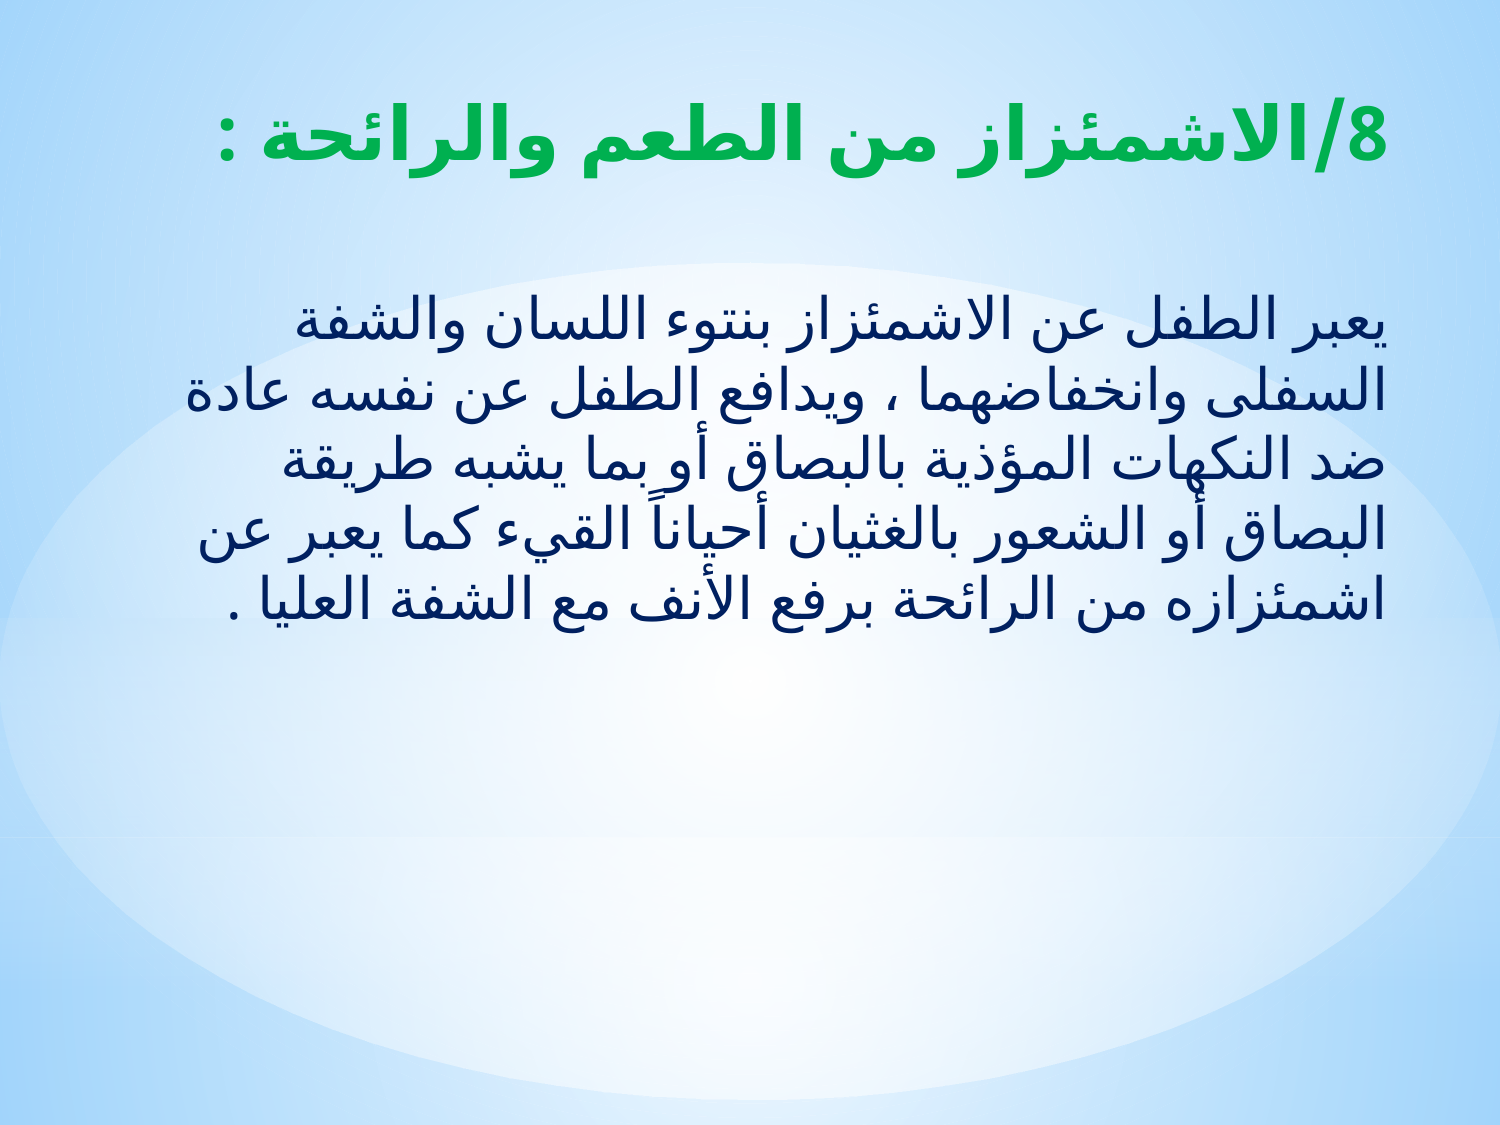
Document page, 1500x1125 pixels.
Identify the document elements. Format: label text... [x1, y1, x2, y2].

list 8/الاشمئزاز من الطعم والرائحة : يعبر الطفل عن الاشمئزاز بنتوء اللسان والشفة السفلى وانخفاضهما ، ويدافع الطفل عن نفسه عادة ضد النكهات المؤذية بالبصاق أو بما يشبه طريقة البصاق أو الشعور بالغثيان أحياناً القيء كما يعبر عن اشمئزازه من الرائحة برفع الأنف مع الشفة العليا . [88, 78, 1412, 988]
